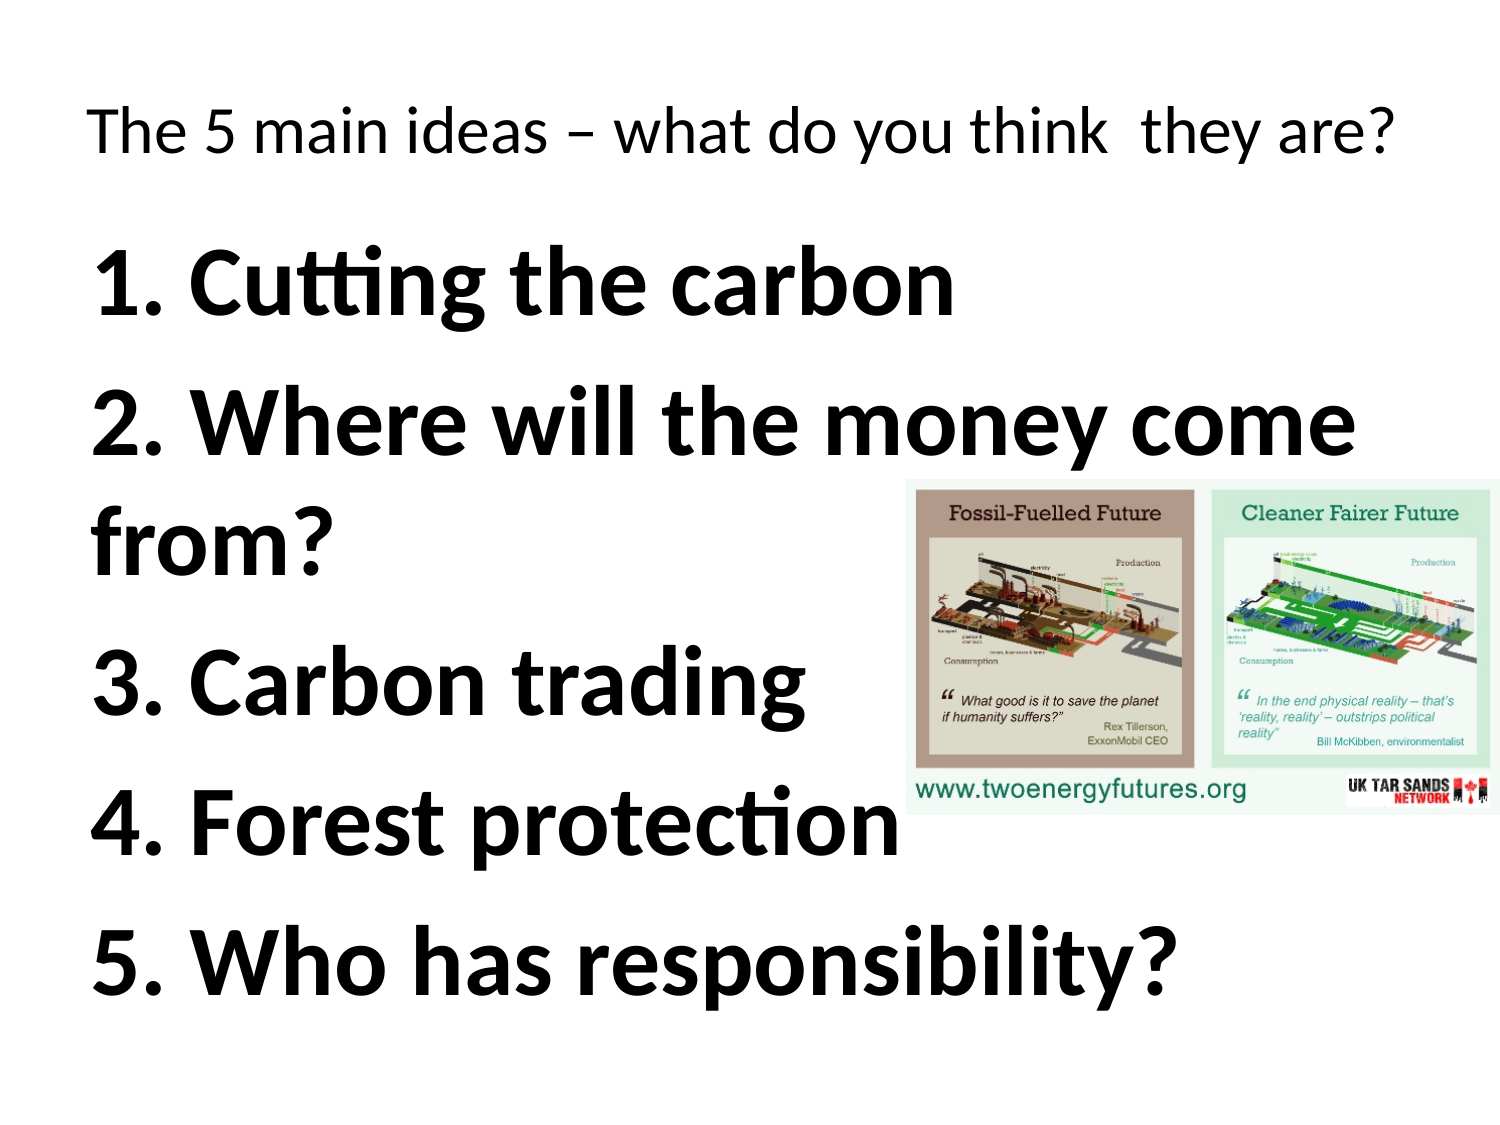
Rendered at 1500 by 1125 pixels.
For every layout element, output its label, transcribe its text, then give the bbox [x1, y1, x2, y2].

picture [906, 479, 1500, 816]
title The 5 main ideas – what do you think they are? [29, 45, 1471, 209]
list 1. Cutting the carbon 2. Where will the money come from? 3. Carbon trading 4. Forest protection 5. Who has responsibility? [75, 208, 1425, 1005]
